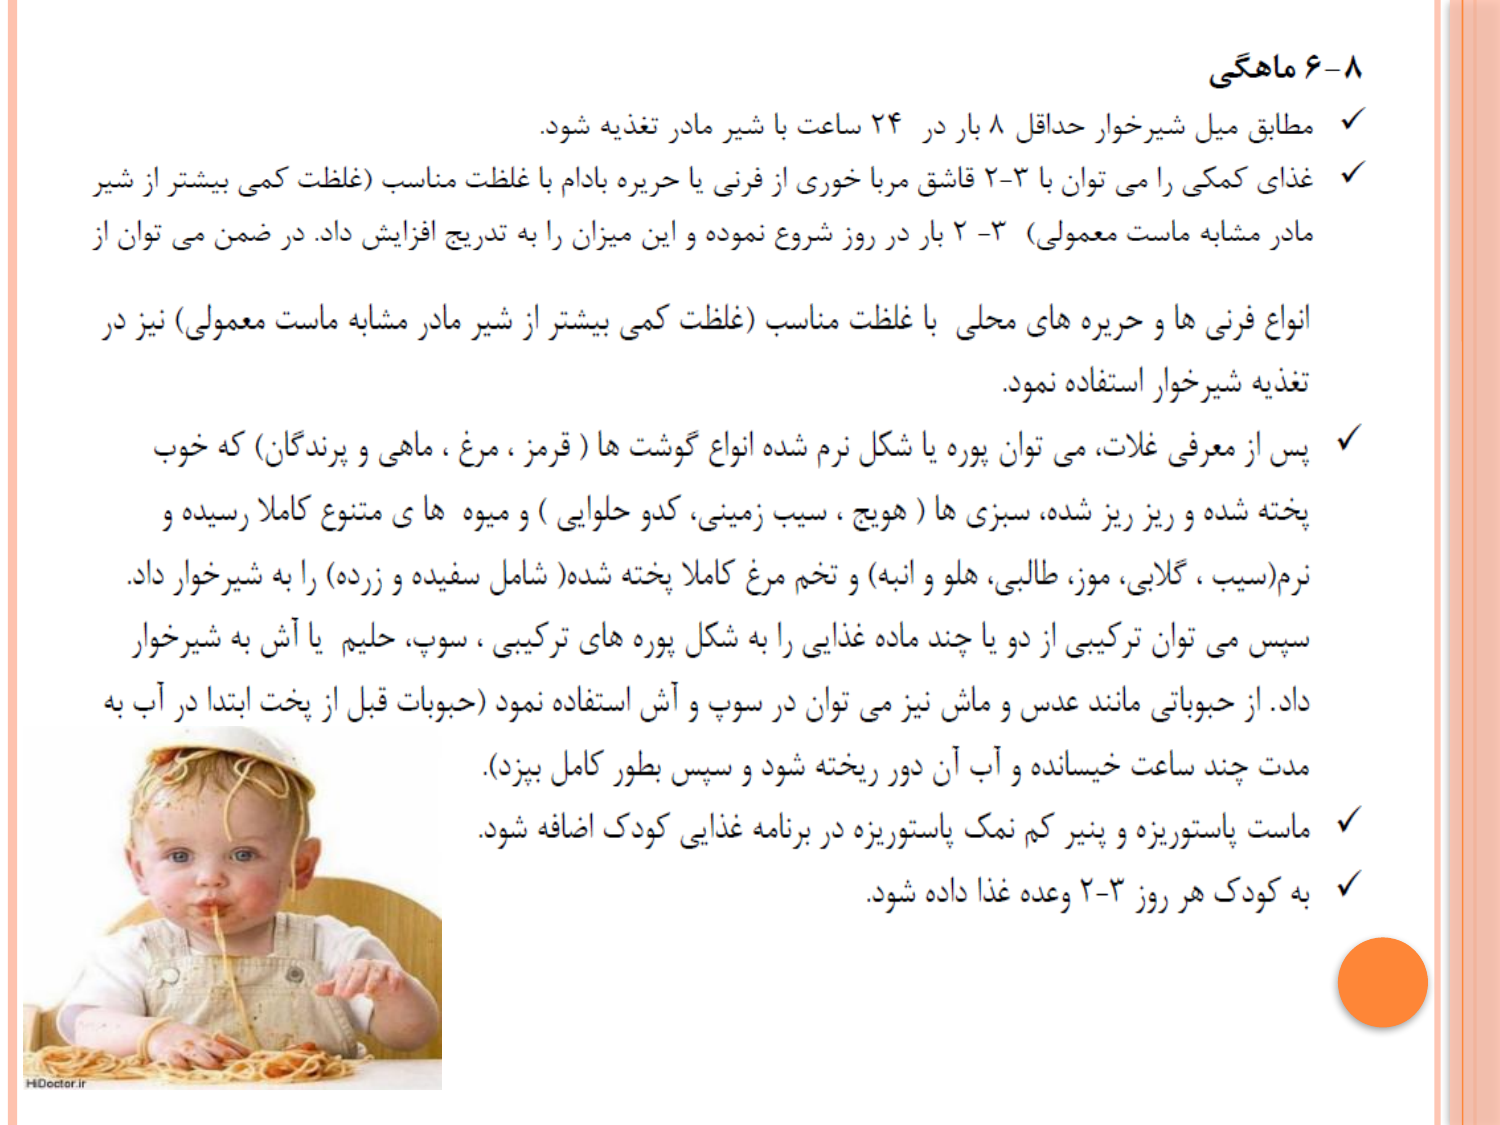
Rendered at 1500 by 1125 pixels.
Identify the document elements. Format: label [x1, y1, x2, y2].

picture [22, 257, 1407, 1091]
list [31, 34, 1425, 294]
